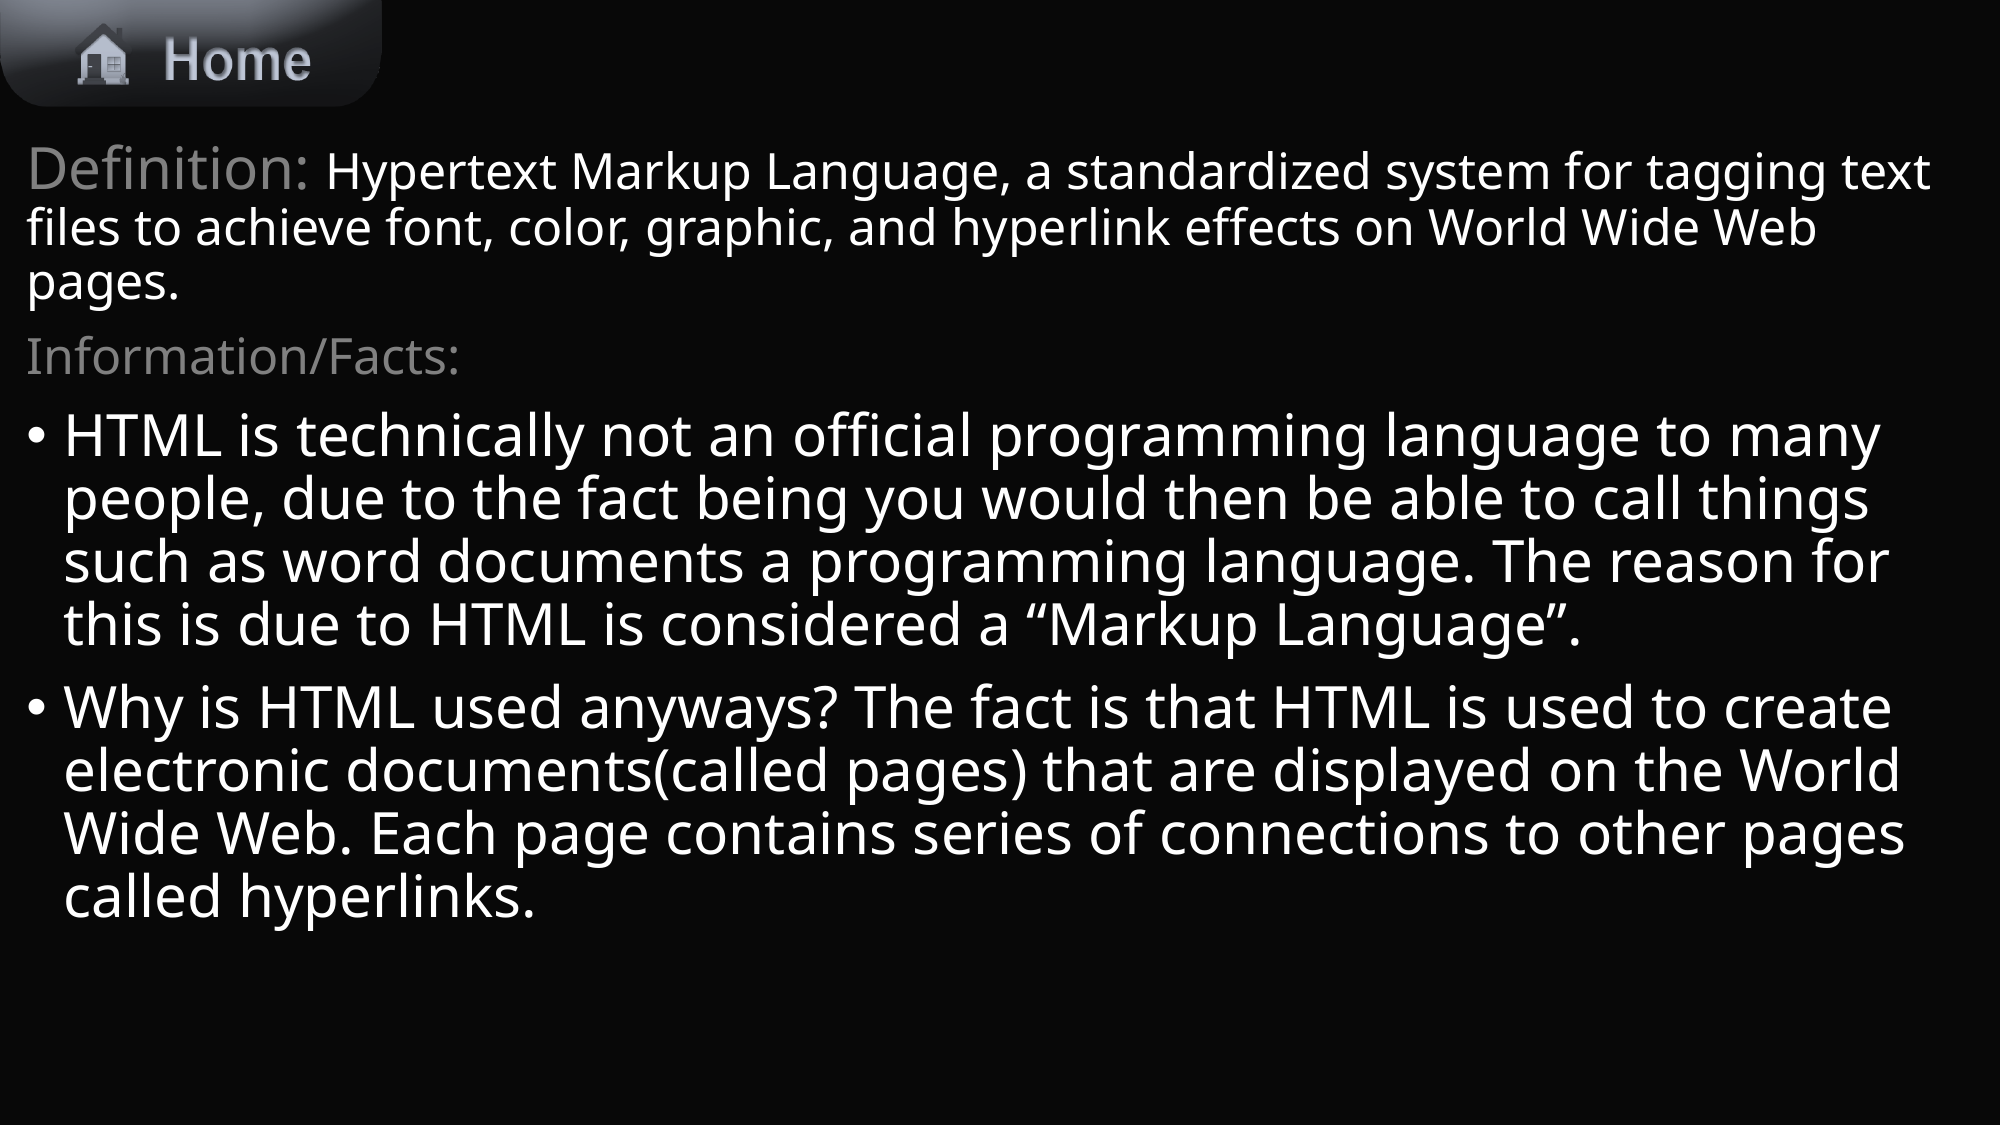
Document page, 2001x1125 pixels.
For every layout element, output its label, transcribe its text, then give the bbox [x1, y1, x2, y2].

picture [0, 0, 423, 133]
text_box Definition: Hypertext Markup Language, a standardized system for tagging text files to achieve font, color, graphic, and hyperlink effects on World Wide Web pages. Information/Facts: HTML is technically not an official programming language to many people, due to the fact being you would then be able to call things such as word documents a programming language. The reason for this is due to HTML is considered a “Markup Language”. Why is HTML used anyways? The fact is that HTML is used to create electronic documents(called pages) that are displayed on the World Wide Web. Each page contains series of connections to other pages called hyperlinks. [11, 132, 1983, 1075]
